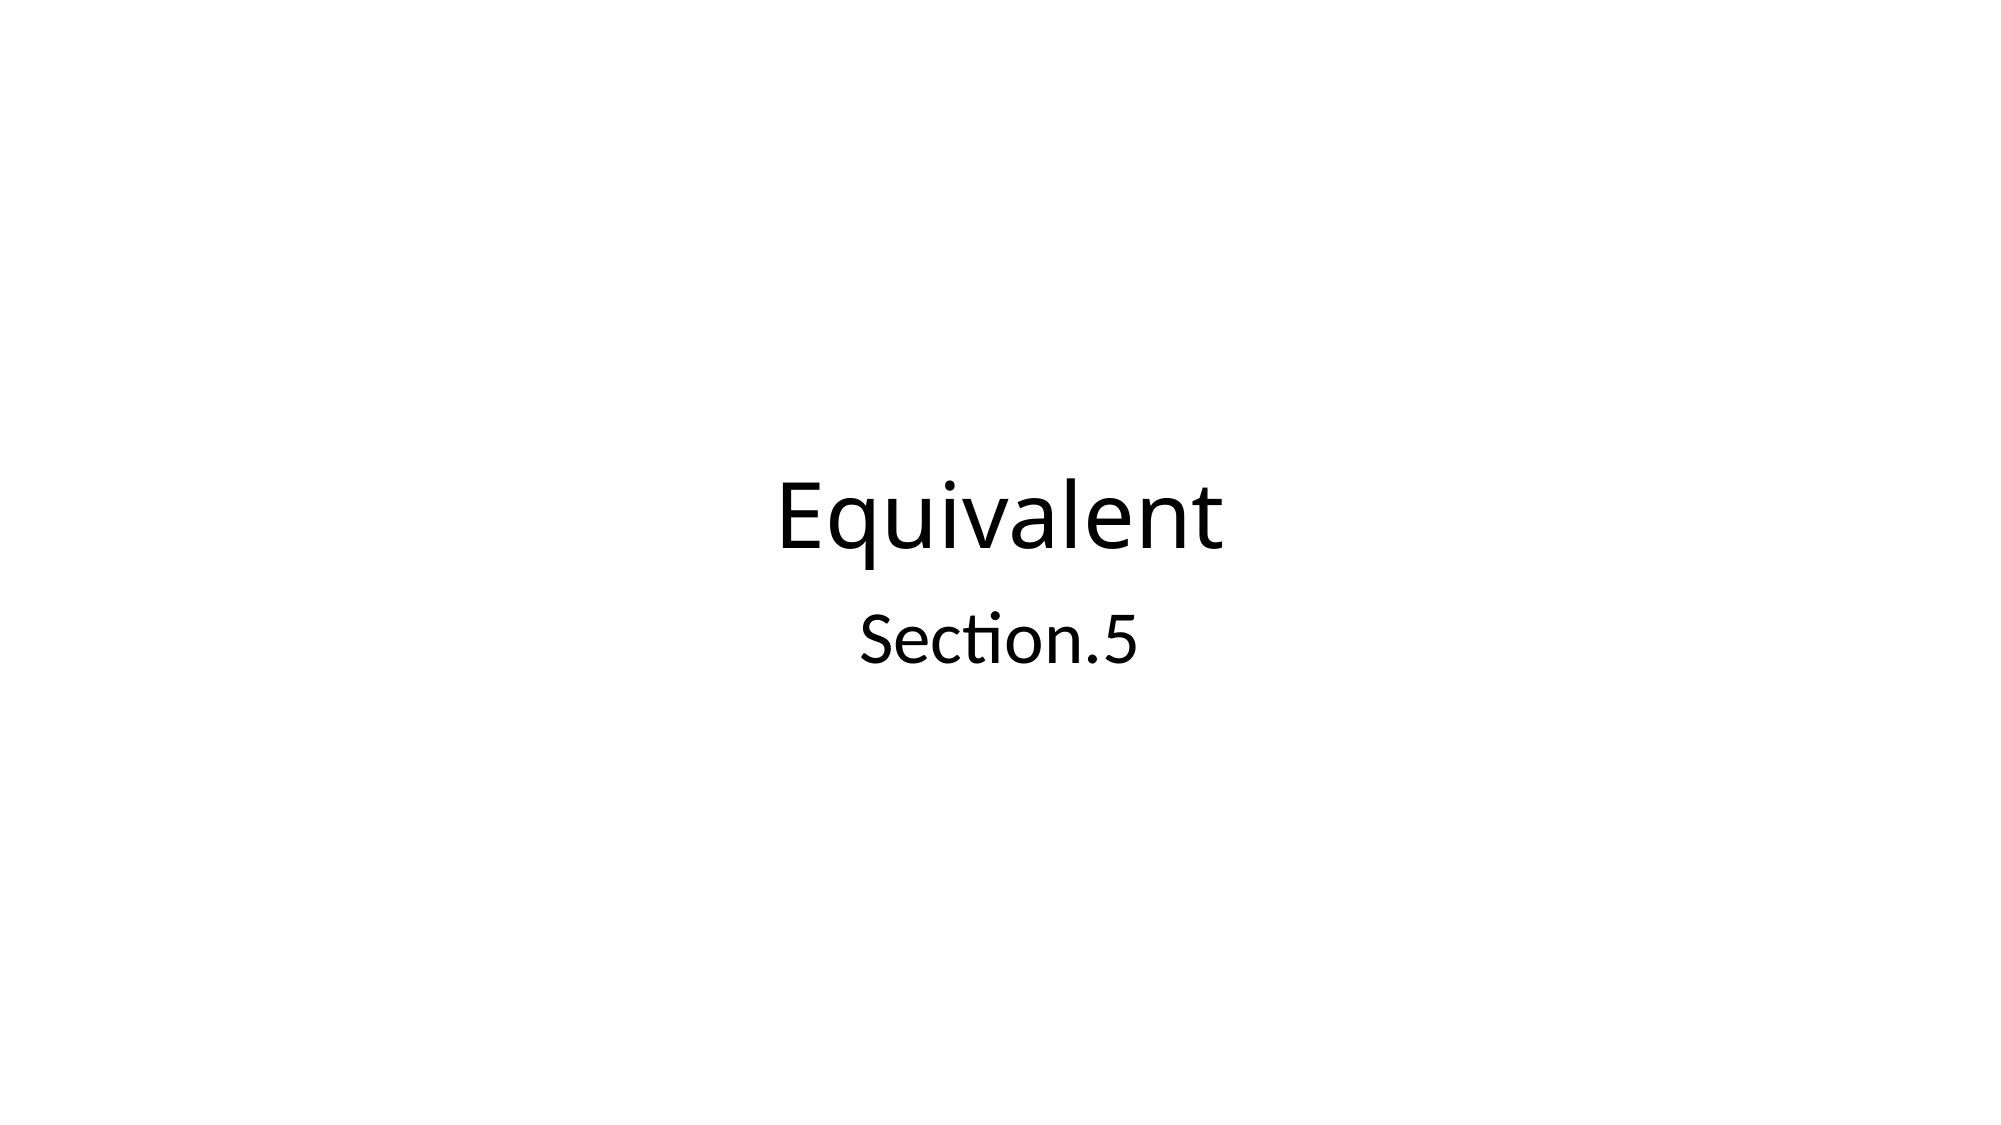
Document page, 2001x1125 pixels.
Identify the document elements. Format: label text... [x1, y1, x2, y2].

subtitle Section.5 [249, 590, 1750, 863]
title Equivalent [249, 184, 1750, 576]
